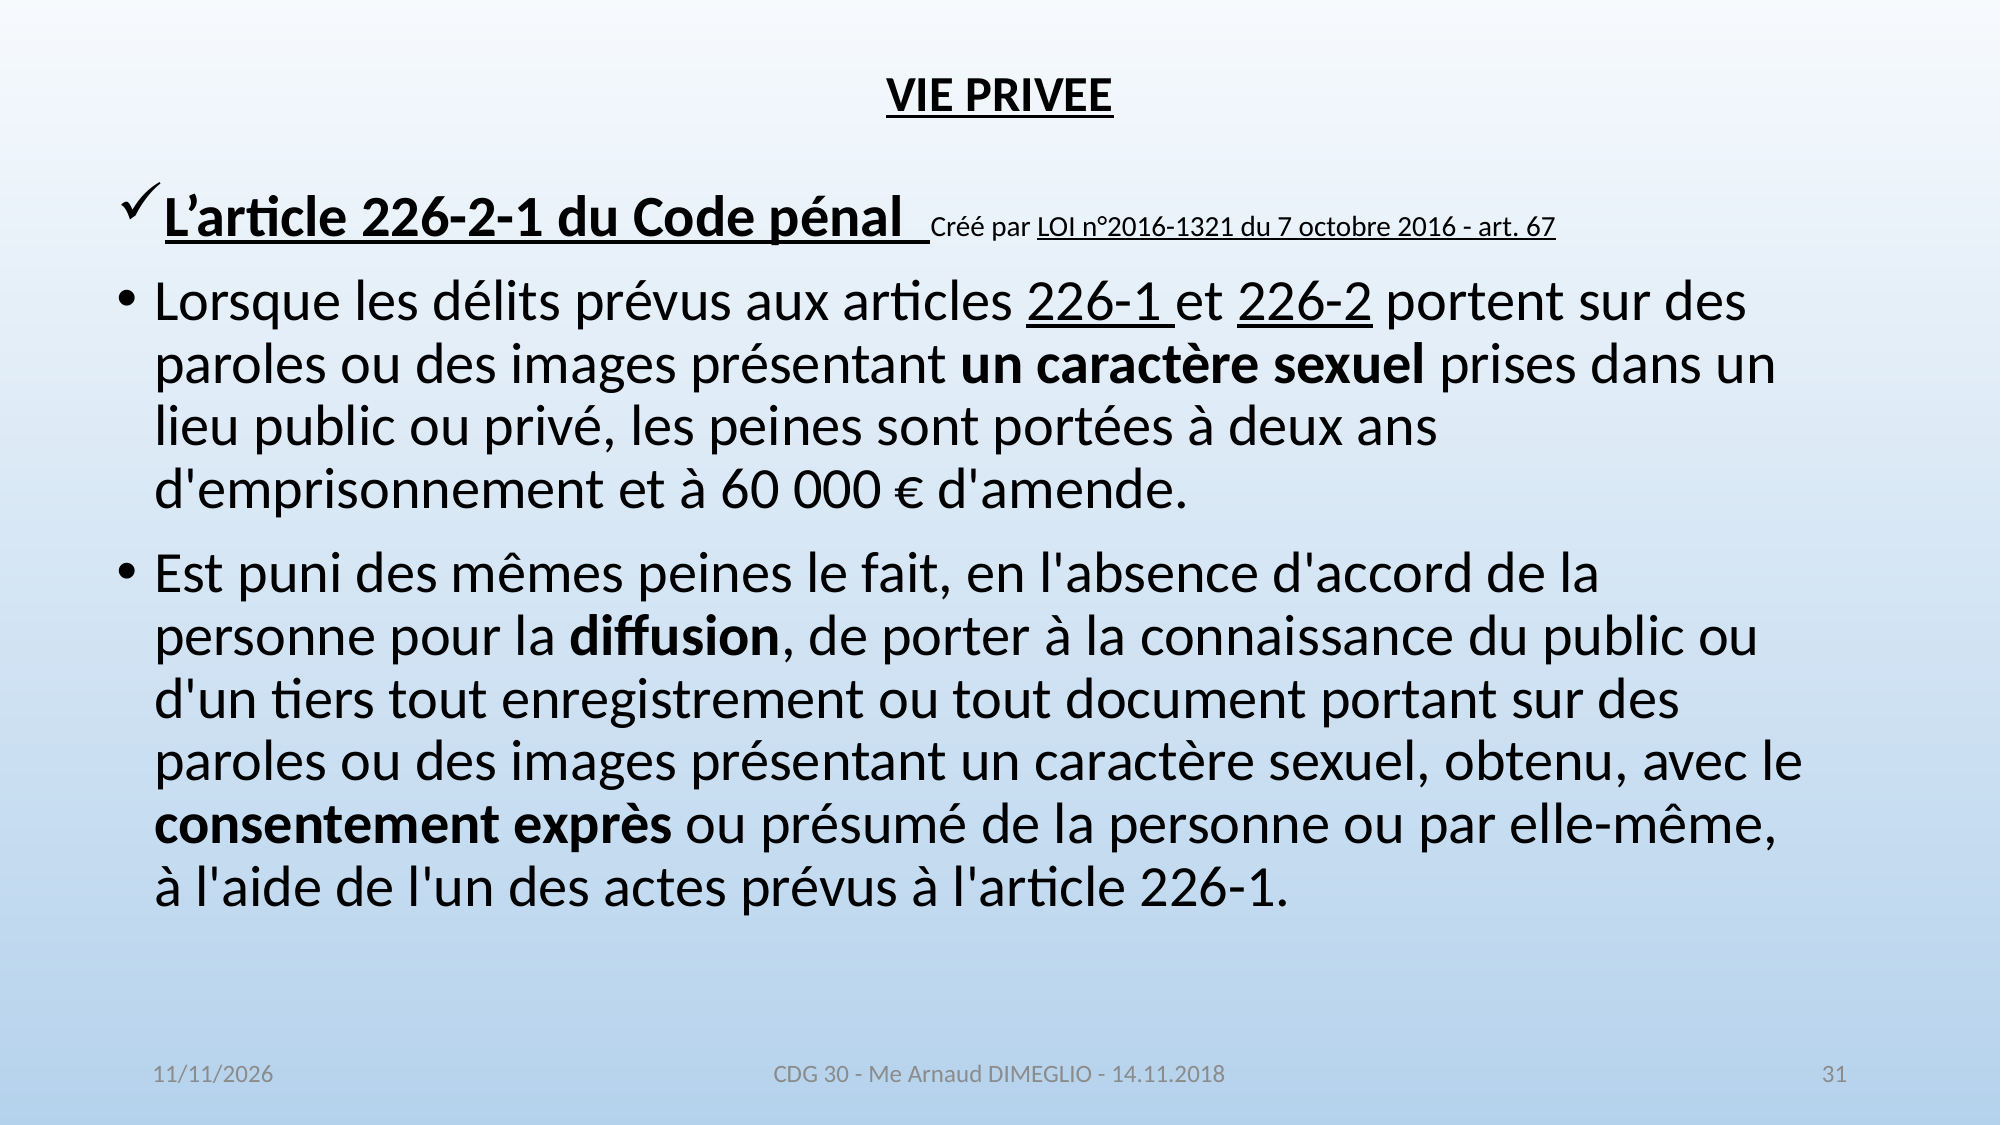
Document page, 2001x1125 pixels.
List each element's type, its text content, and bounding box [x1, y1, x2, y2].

footer CDG 30 - Me Arnaud DIMEGLIO - 14.11.2018 [662, 1042, 1338, 1103]
title VIE PRIVEE [137, 59, 1863, 191]
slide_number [137, 1042, 588, 1103]
list L’article 226-2-1 du Code pénal Créé par LOI n°2016-1321 du 7 octobre 2016 - art. 67 Lorsque les délits prévus aux articles 226-1 et 226-2 portent sur des paroles ou des images présentant un caractère sexuel prises dans un lieu public ou privé, les peines sont portées à deux ans d'emprisonnement et à 60 000 € d'amende. Est puni des mêmes peines le fait, en l'absence d'accord de la personne pour la diffusion, de porter à la connaissance du public ou d'un tiers tout enregistrement ou tout document portant sur des paroles ou des images présentant un caractère sexuel, obtenu, avec le consentement exprès ou présumé de la personne ou par elle-même, à l'aide de l'un des actes prévus à l'article 226-1. [101, 178, 1827, 1034]
slide_number 31 [1412, 1042, 1863, 1103]
